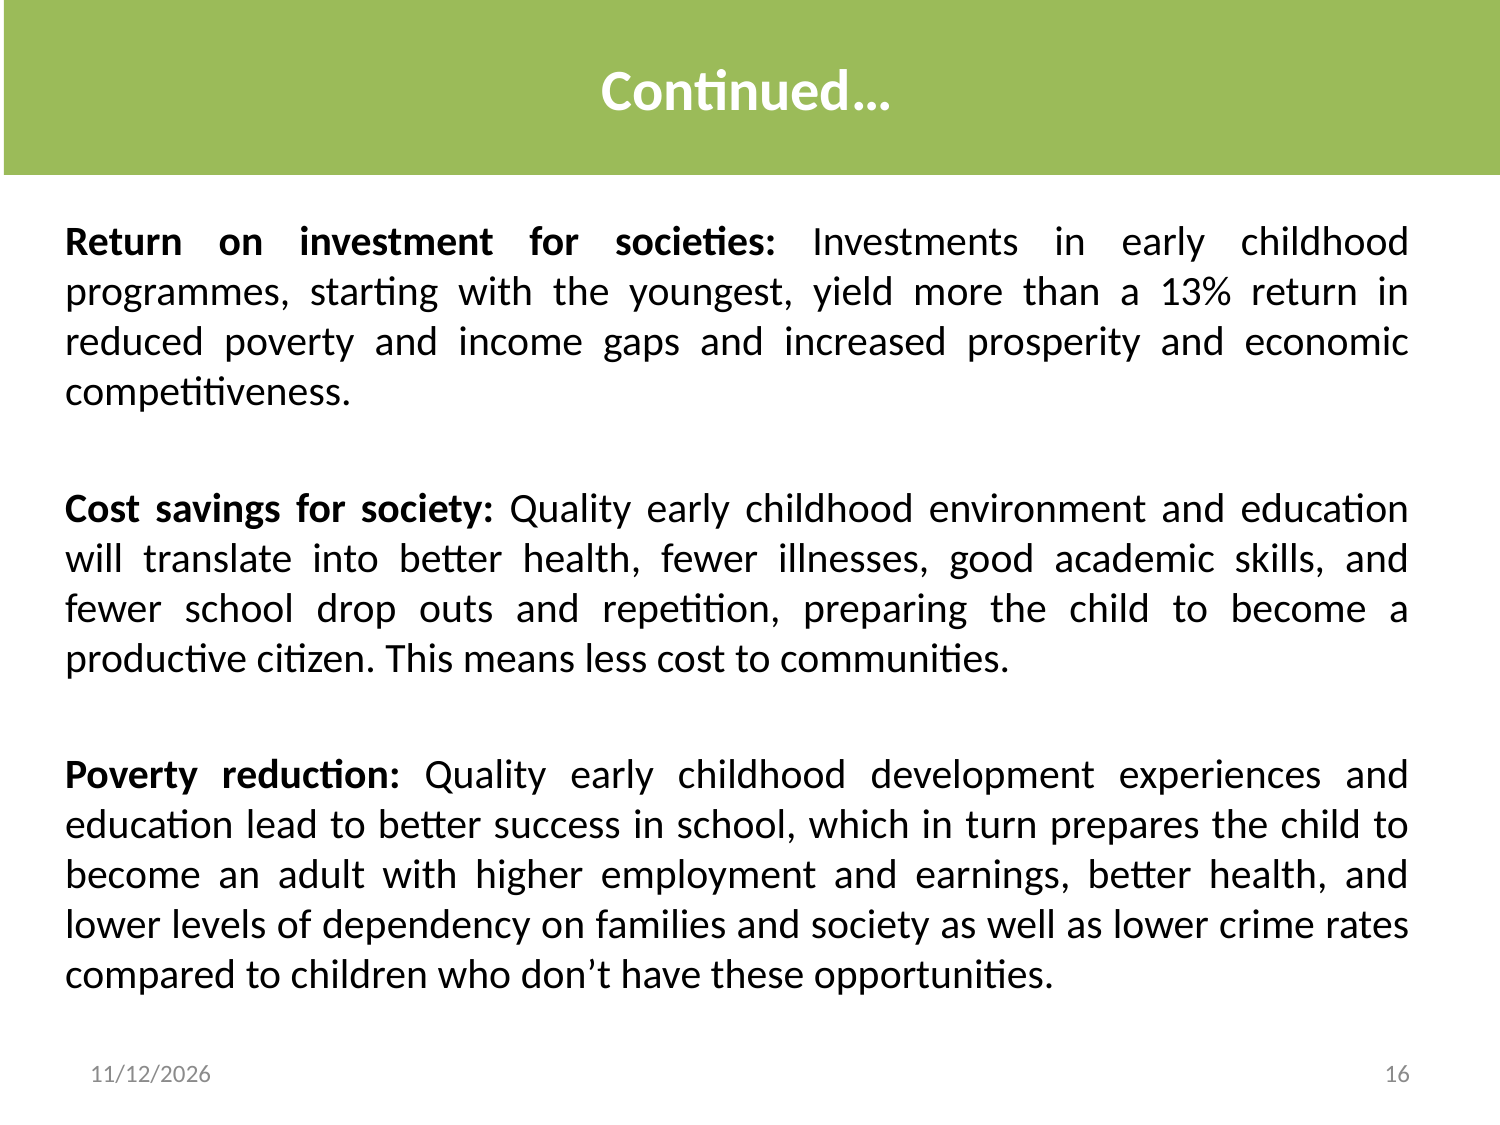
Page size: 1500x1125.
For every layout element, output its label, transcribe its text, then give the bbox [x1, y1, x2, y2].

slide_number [75, 1042, 425, 1103]
text_box Continued… [3, 0, 1500, 175]
slide_number 16 [1074, 1042, 1425, 1103]
list Return on investment for societies: Investments in early childhood programmes, starting with the youngest, yield more than a 13% return in reduced poverty and income gaps and increased prosperity and economic competitiveness. Cost savings for society: Quality early childhood environment and education will translate into better health, fewer illnesses, good academic skills, and fewer school drop outs and repetition, preparing the child to become a productive citizen. This means less cost to communities. Poverty reduction: Quality early childhood development experiences and education lead to better success in school, which in turn prepares the child to become an adult with higher employment and earnings, better health, and lower levels of dependency on families and society as well as lower crime rates compared to children who don’t have these opportunities. [50, 206, 1425, 1101]
